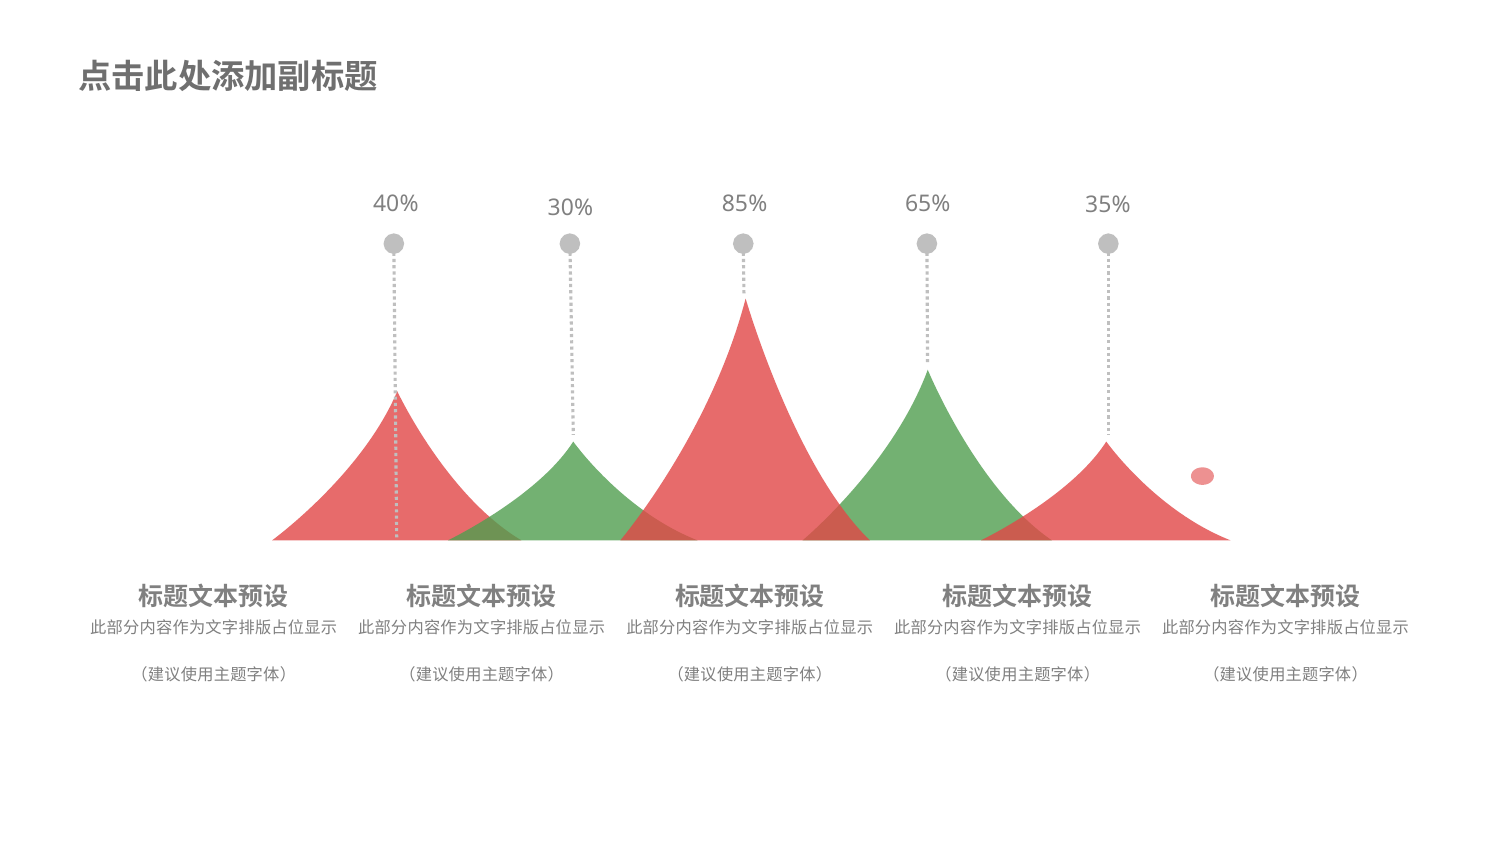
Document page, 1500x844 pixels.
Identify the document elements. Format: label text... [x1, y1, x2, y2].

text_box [872, 188, 979, 541]
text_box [271, 188, 522, 541]
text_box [447, 192, 615, 541]
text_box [980, 189, 1231, 541]
text_box 点击此处添加副标题 [58, 45, 792, 106]
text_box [88, 578, 1412, 685]
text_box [620, 187, 871, 541]
